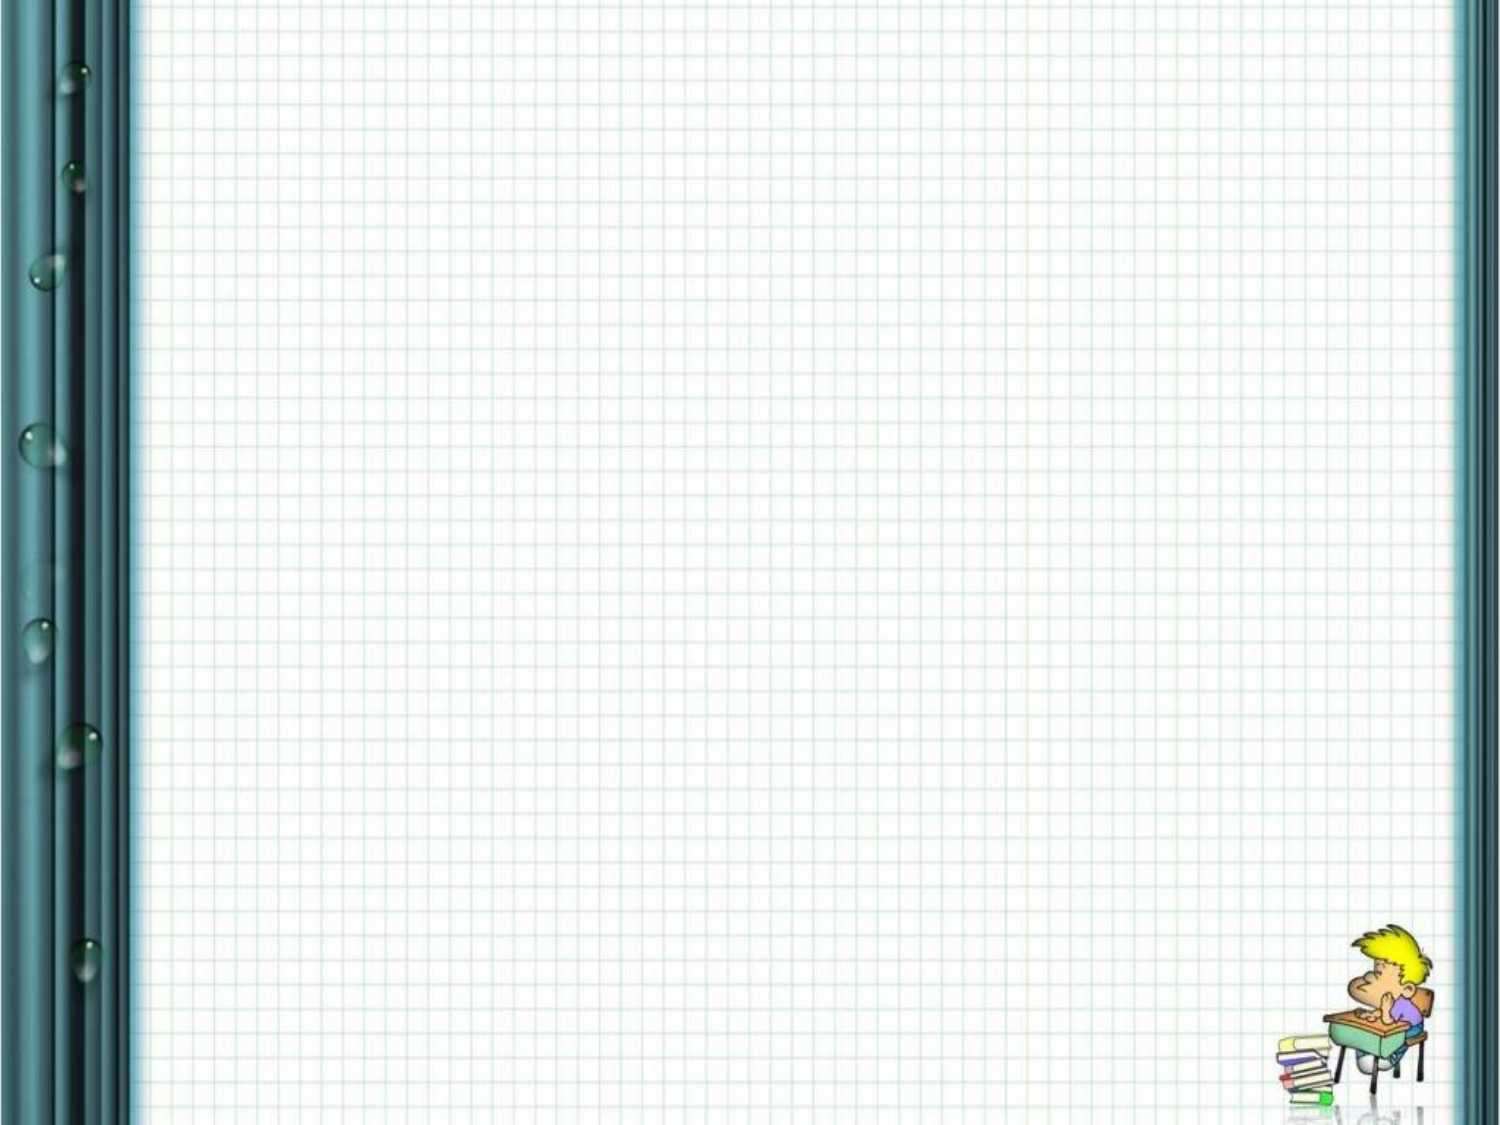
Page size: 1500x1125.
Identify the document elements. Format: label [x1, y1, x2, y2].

list [0, 0, 1500, 1125]
